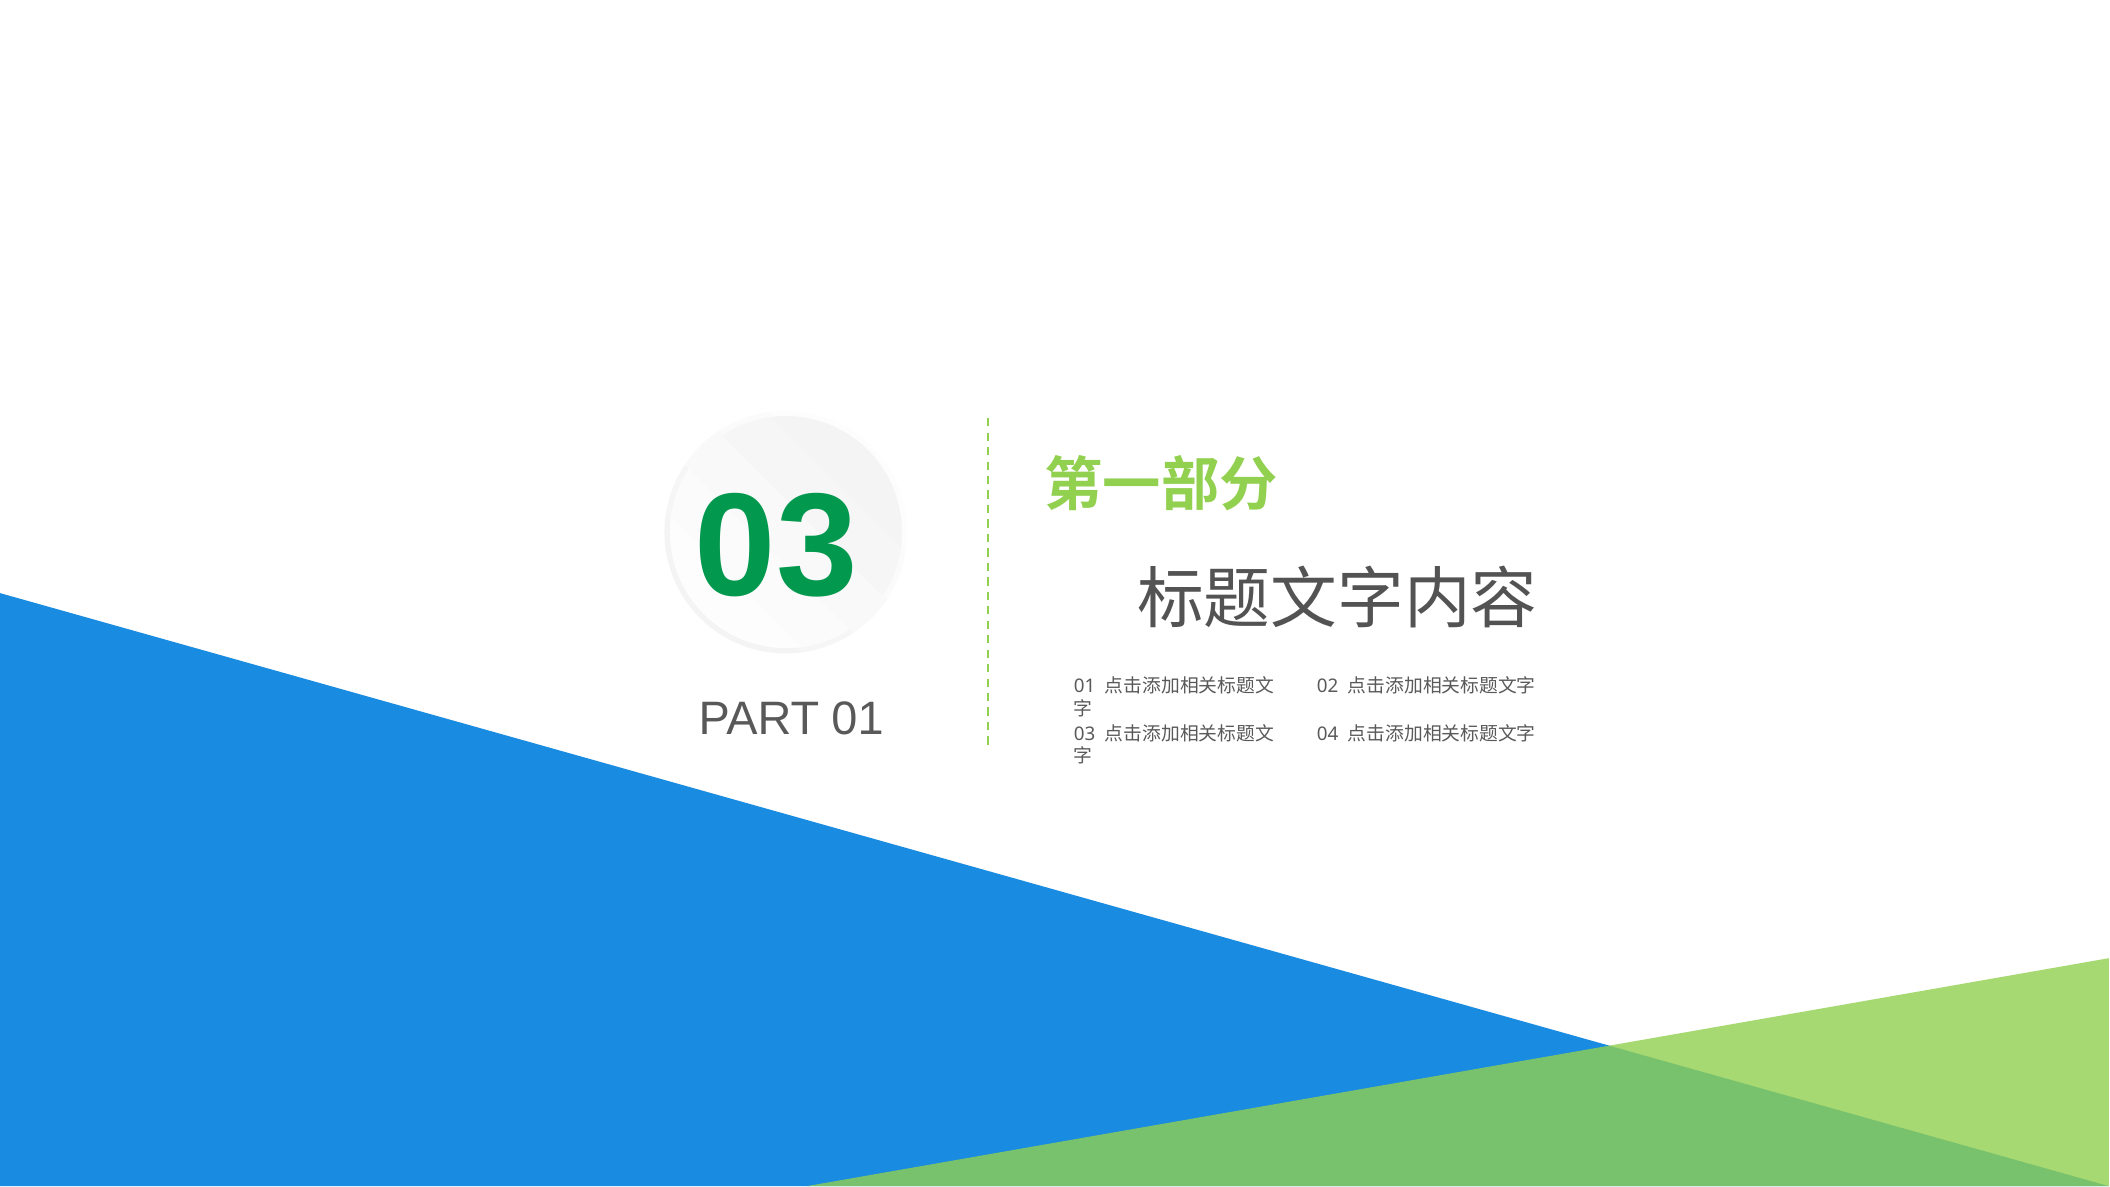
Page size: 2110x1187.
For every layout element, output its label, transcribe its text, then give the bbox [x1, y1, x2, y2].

text_box [806, 956, 2110, 1187]
text_box 02 点击添加相关标题文字 [1302, 666, 1560, 704]
text_box [0, 592, 1608, 1187]
text_box 第一部分 标题文字内容 [1010, 439, 1568, 651]
text_box 01 点击添加相关标题文字 [1060, 666, 1306, 714]
text_box 04 点击添加相关标题文字 [1302, 714, 1560, 751]
text_box PART 01 [698, 687, 907, 745]
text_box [664, 410, 907, 654]
text_box 03 点击添加相关标题文字 [1060, 714, 1306, 774]
